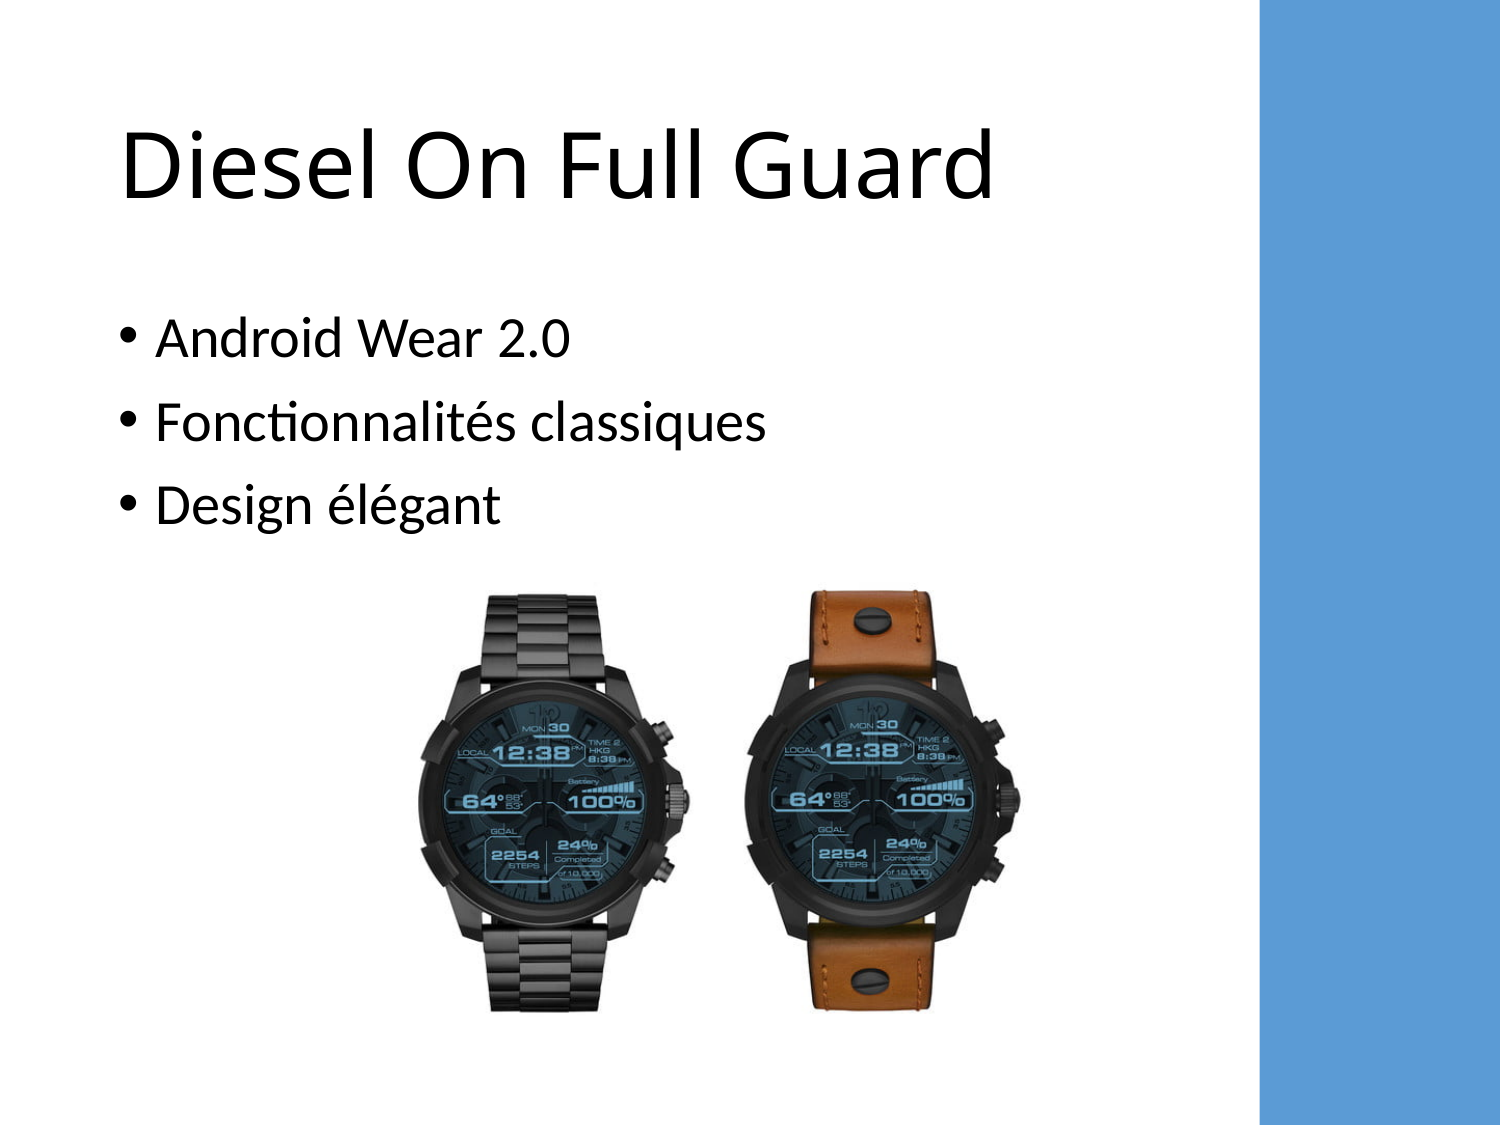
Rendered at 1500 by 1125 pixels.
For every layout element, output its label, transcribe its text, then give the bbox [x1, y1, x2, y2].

list Android Wear 2.0 Fonctionnalités classiques Design élégant [103, 299, 1397, 1014]
picture [386, 582, 1051, 1025]
title Diesel On Full Guard [103, 59, 1397, 278]
